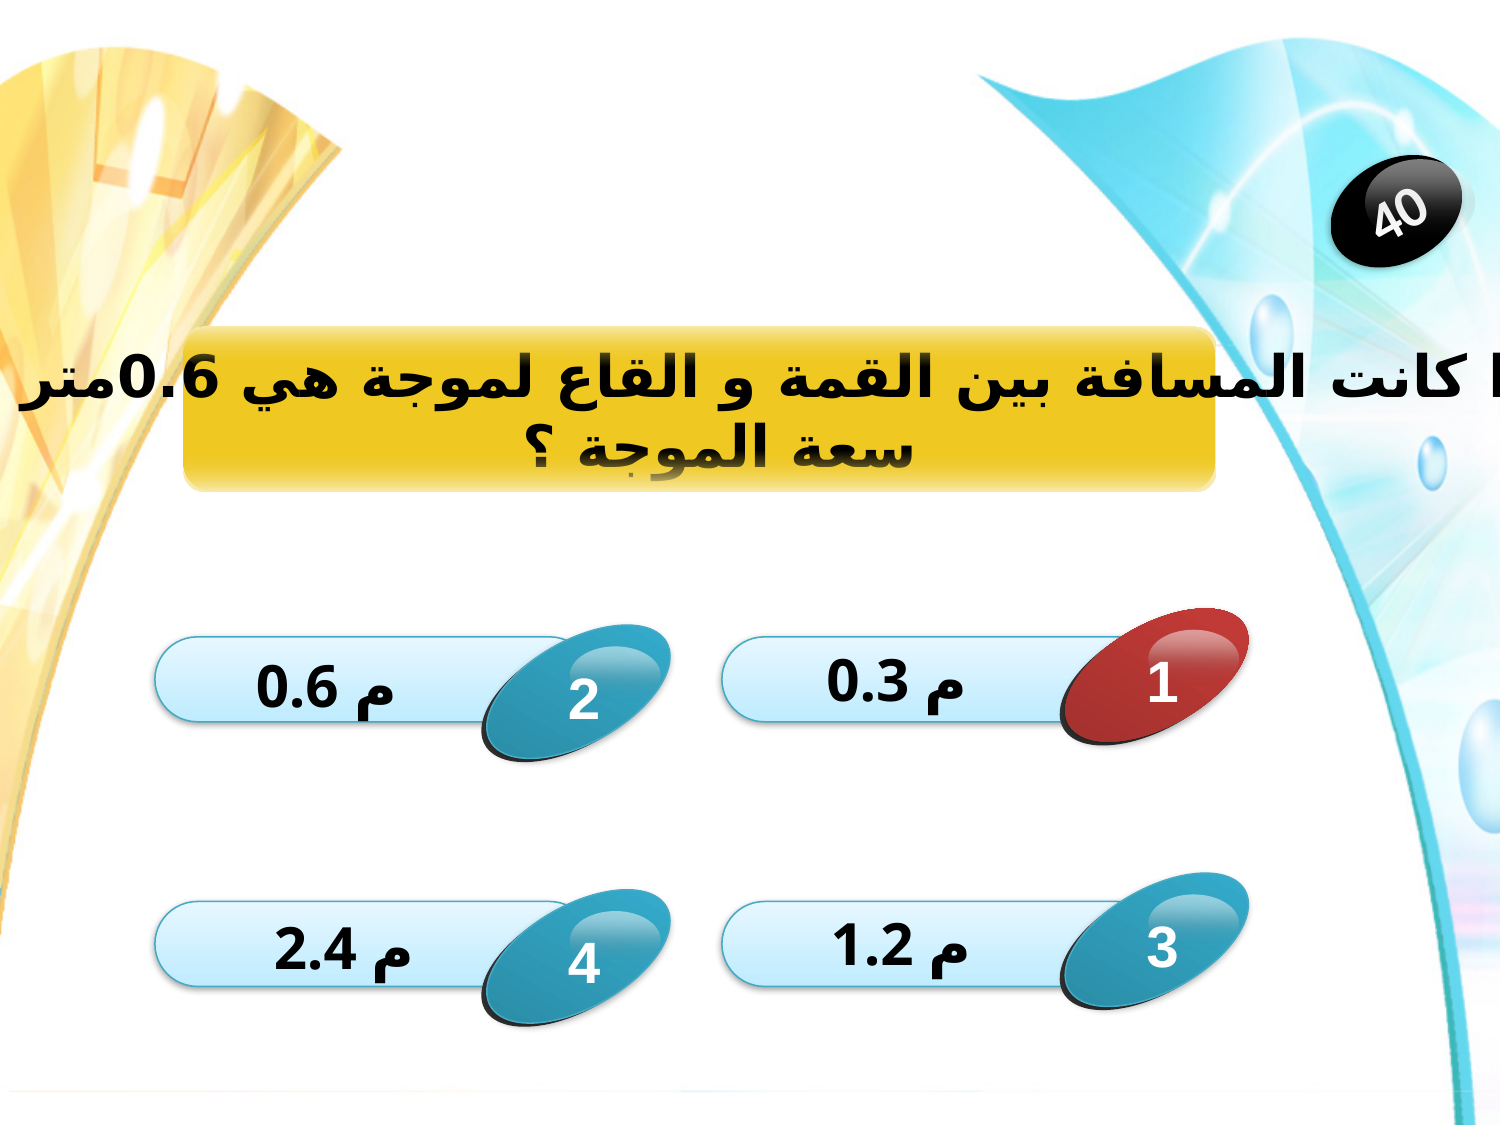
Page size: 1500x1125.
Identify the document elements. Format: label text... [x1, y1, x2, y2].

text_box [691, 888, 1259, 995]
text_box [721, 623, 1259, 731]
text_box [182, 325, 1216, 492]
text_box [135, 901, 680, 1012]
picture [0, 0, 1500, 1125]
text_box 40 [1330, 178, 1418, 268]
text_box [154, 636, 680, 747]
